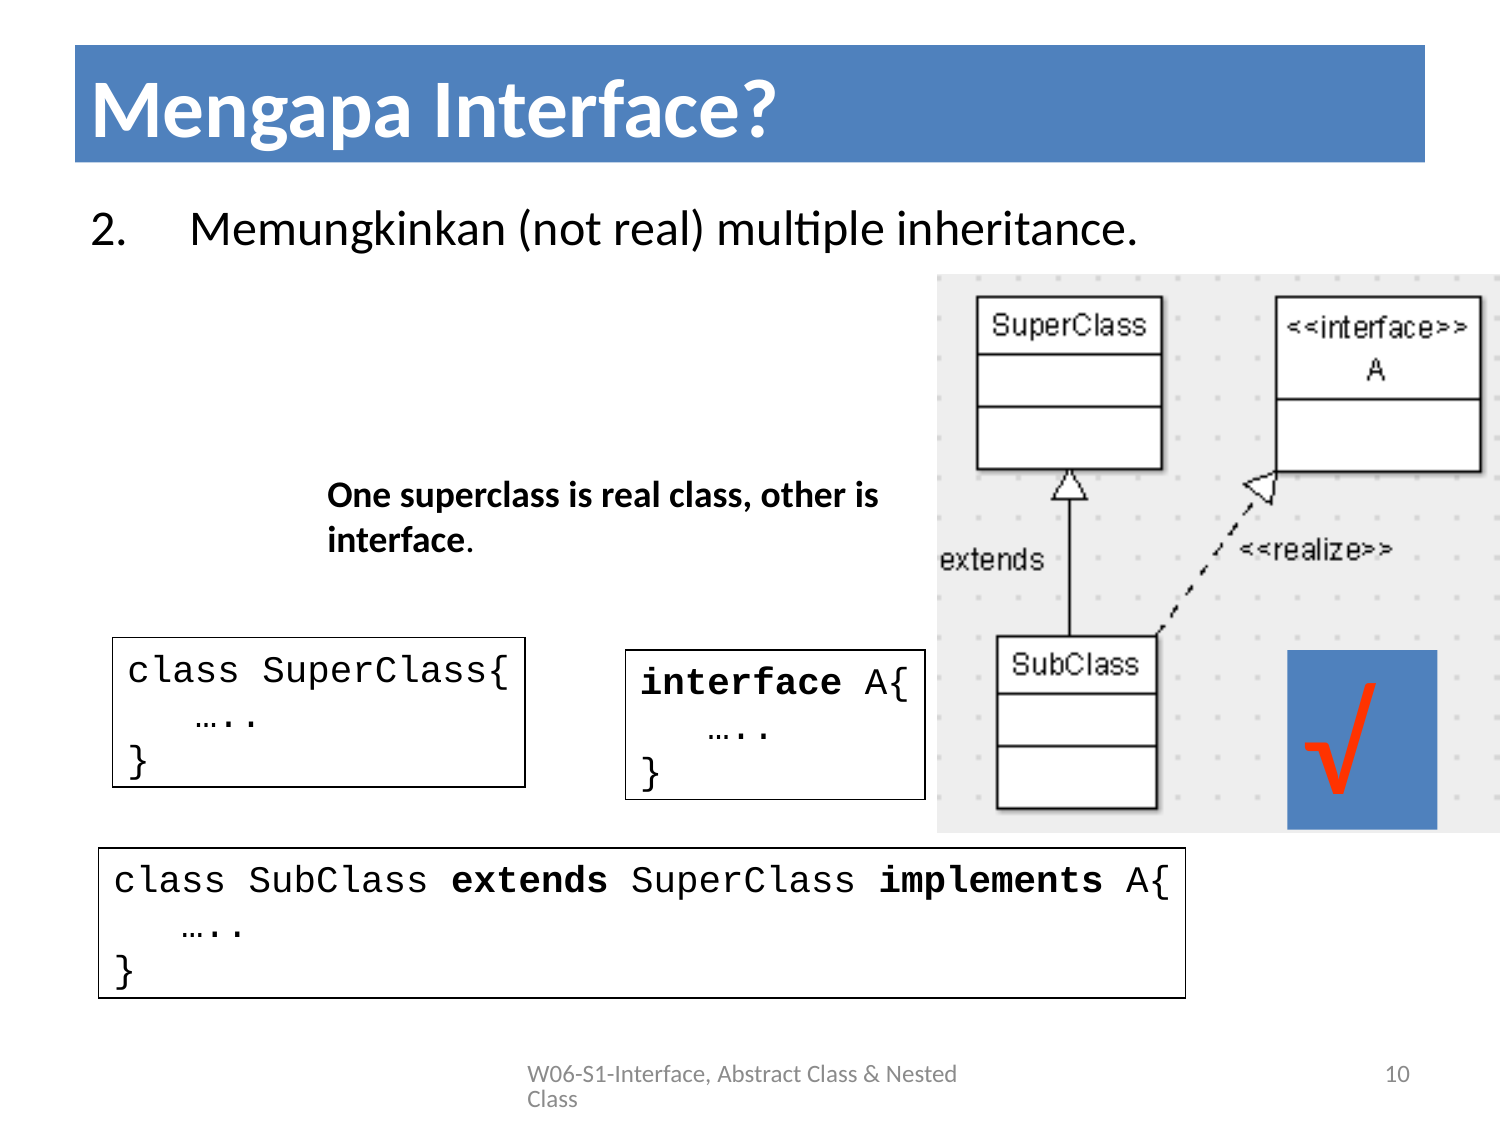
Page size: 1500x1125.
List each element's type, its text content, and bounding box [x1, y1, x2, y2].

slide_number 10 [1074, 1042, 1425, 1103]
picture [937, 274, 1500, 833]
footer W06-S1-Interface, Abstract Class & Nested Class [512, 1042, 988, 1103]
text_box class SubClass extends SuperClass implements A{ ….. } [98, 848, 1186, 998]
text_box One superclass is real class, other is interface. [312, 462, 916, 568]
text_box interface A{ ….. } [625, 649, 925, 800]
title Mengapa Interface? [75, 45, 1425, 163]
list Memungkinkan (not real) multiple inheritance. [75, 187, 1425, 930]
text_box class SuperClass{ ….. } [112, 637, 525, 788]
